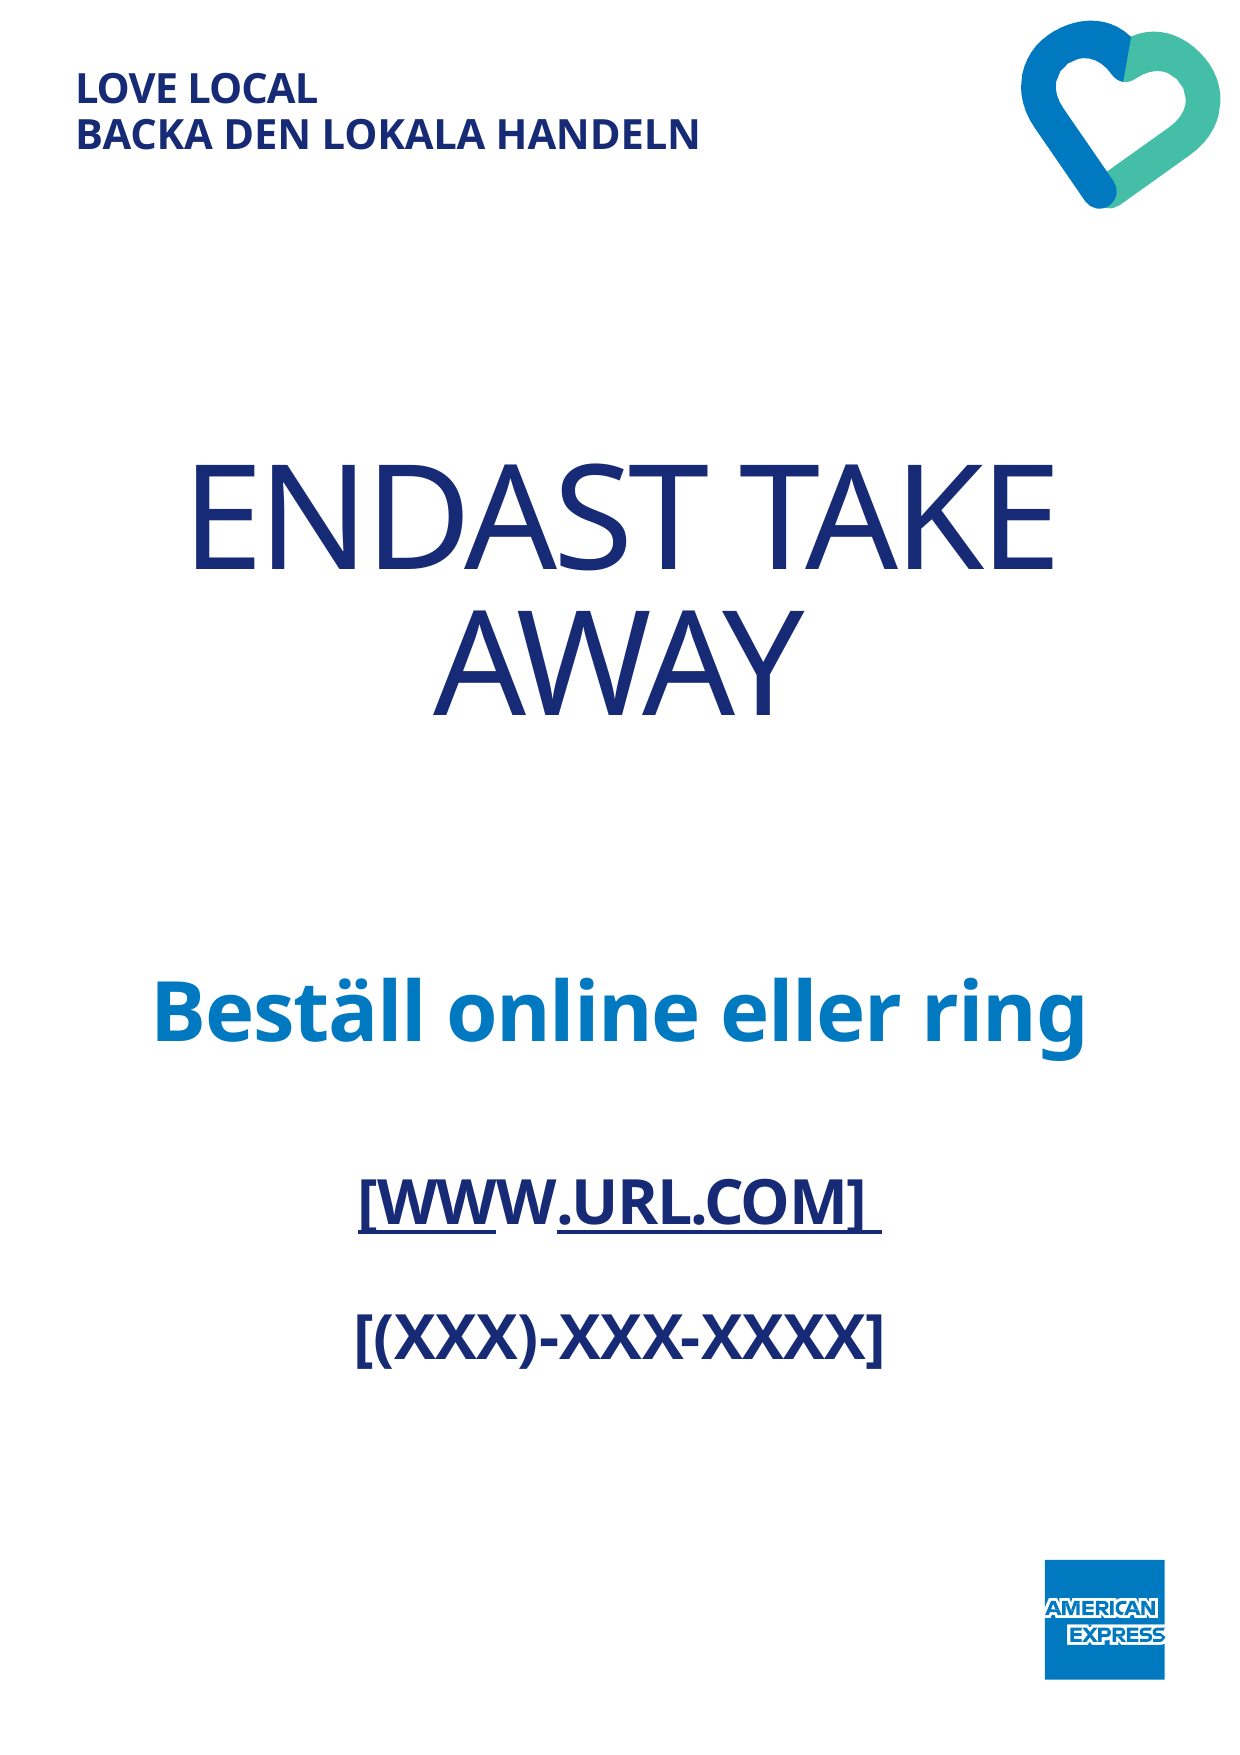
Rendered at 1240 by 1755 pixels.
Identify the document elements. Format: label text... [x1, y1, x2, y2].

text_box [1095, 1600, 1114, 1616]
text_box [1055, 133, 1117, 209]
text_box [1112, 1627, 1166, 1642]
text_box [1070, 1627, 1111, 1642]
text_box [1106, 31, 1221, 209]
text_box [1044, 1559, 1165, 1680]
text_box [1115, 1600, 1155, 1616]
text_box LOVE LOCAL BACKA DEN LOKALA HANDELN [72, 64, 1081, 158]
text_box [1045, 1600, 1080, 1616]
text_box [1025, 20, 1132, 82]
text_box [1082, 1600, 1094, 1616]
title ENDAST TAKE AWAY [135, 421, 1105, 746]
text_box Beställ online eller ring [WWW.URL.COM] [(XXX)-XXX-XXXX] [117, 955, 1123, 1372]
